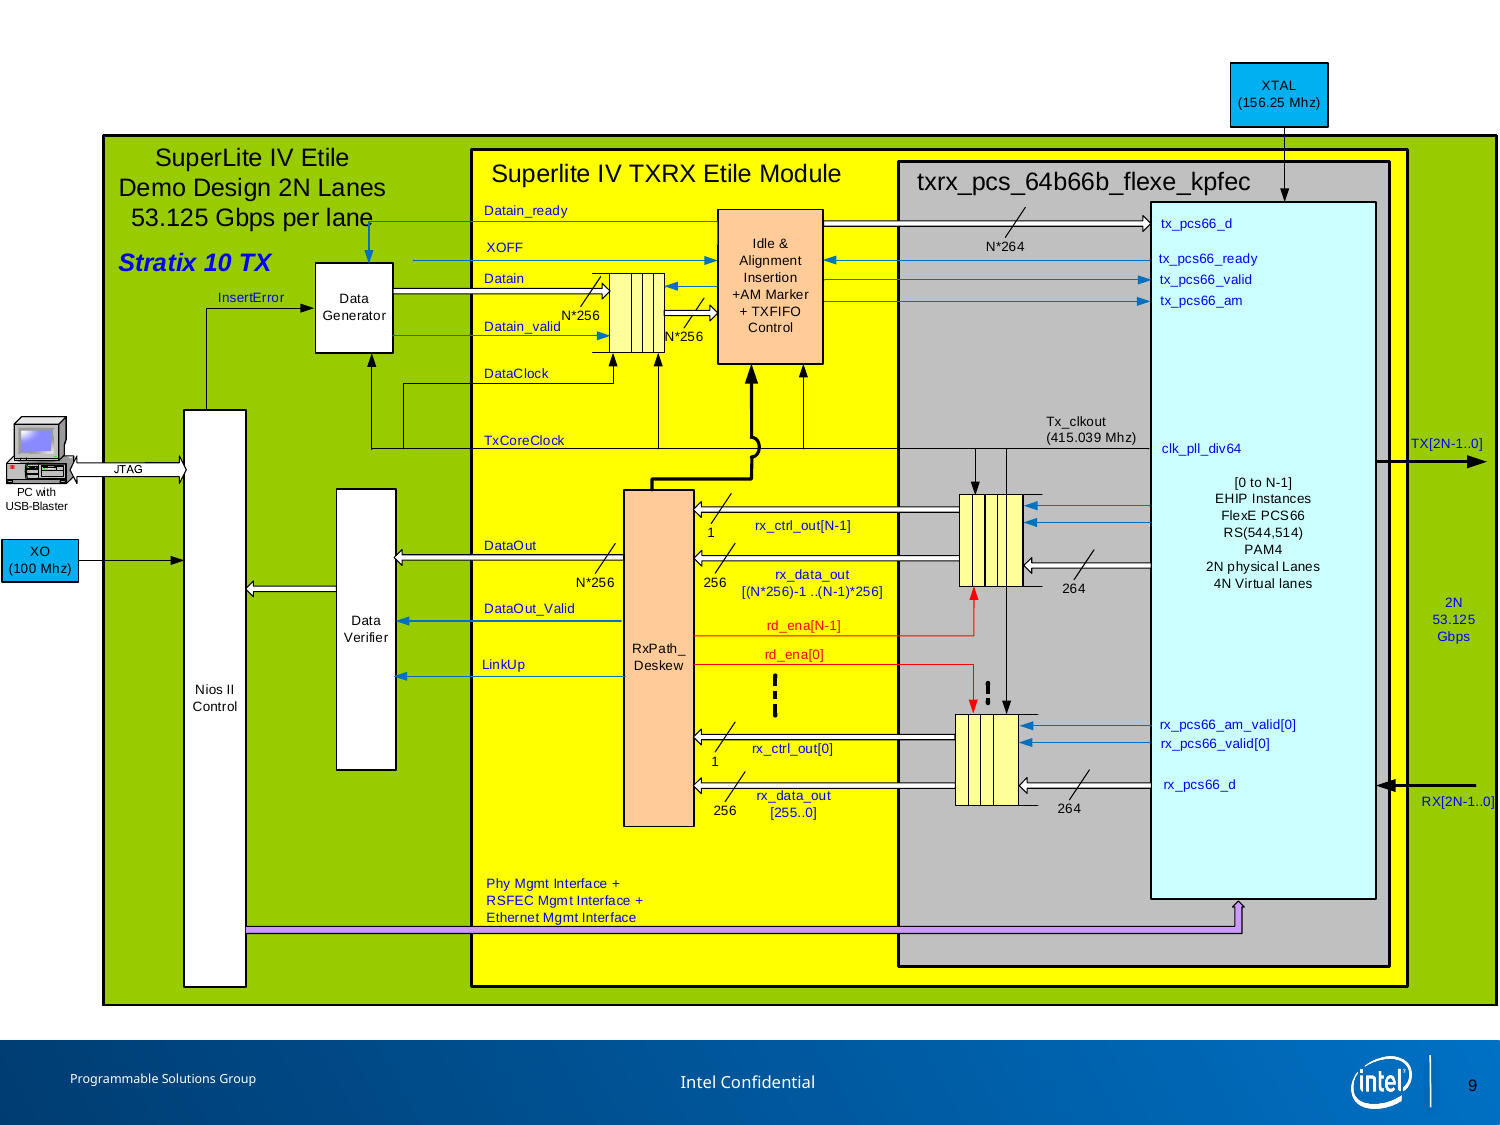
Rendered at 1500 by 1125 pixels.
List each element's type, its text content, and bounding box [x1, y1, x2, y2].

picture [0, 62, 1500, 1006]
slide_number 9 [1127, 1055, 1478, 1116]
